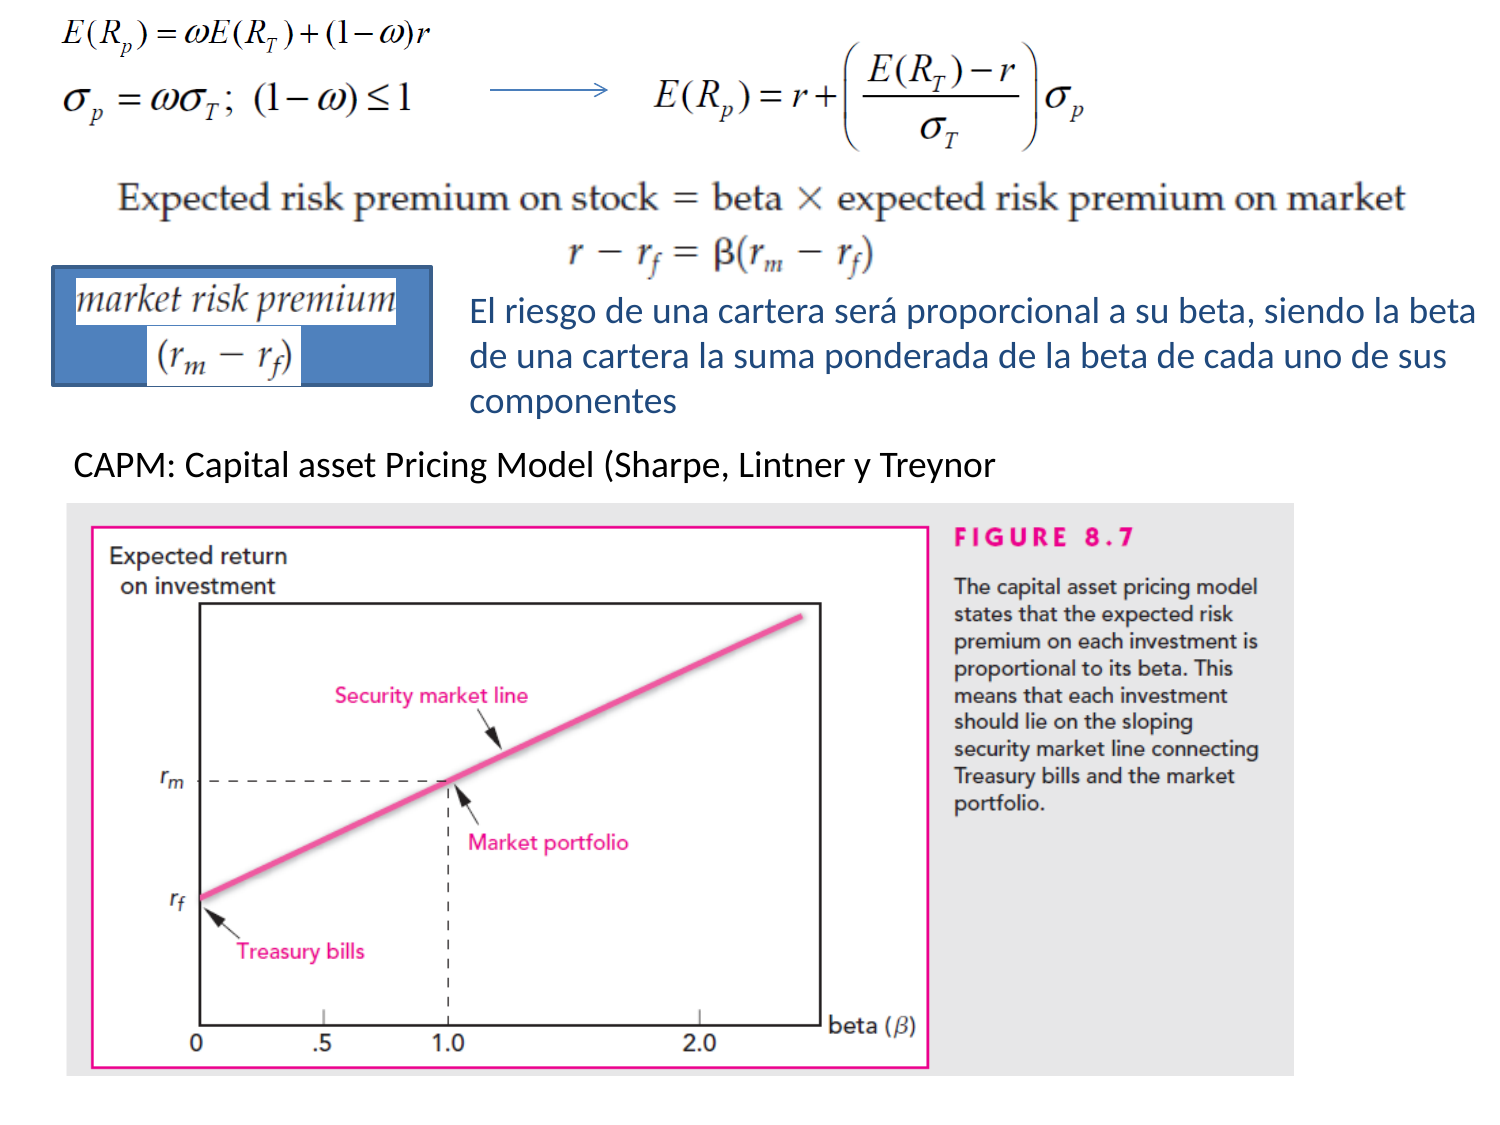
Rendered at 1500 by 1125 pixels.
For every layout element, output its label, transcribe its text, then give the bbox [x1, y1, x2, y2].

text_box CAPM: Capital asset Pricing Model (Sharpe, Lintner y Treynor [58, 432, 1013, 493]
picture [147, 326, 301, 386]
text_box [306, 310, 433, 387]
text_box [51, 265, 142, 387]
picture [0, 0, 499, 131]
picture [76, 172, 1440, 325]
picture [631, 0, 1087, 157]
picture [64, 503, 1294, 1076]
text_box El riesgo de una cartera será proporcional a su beta, siendo la beta de una cartera la suma ponderada de la beta de cada uno de sus componentes [454, 278, 1500, 429]
